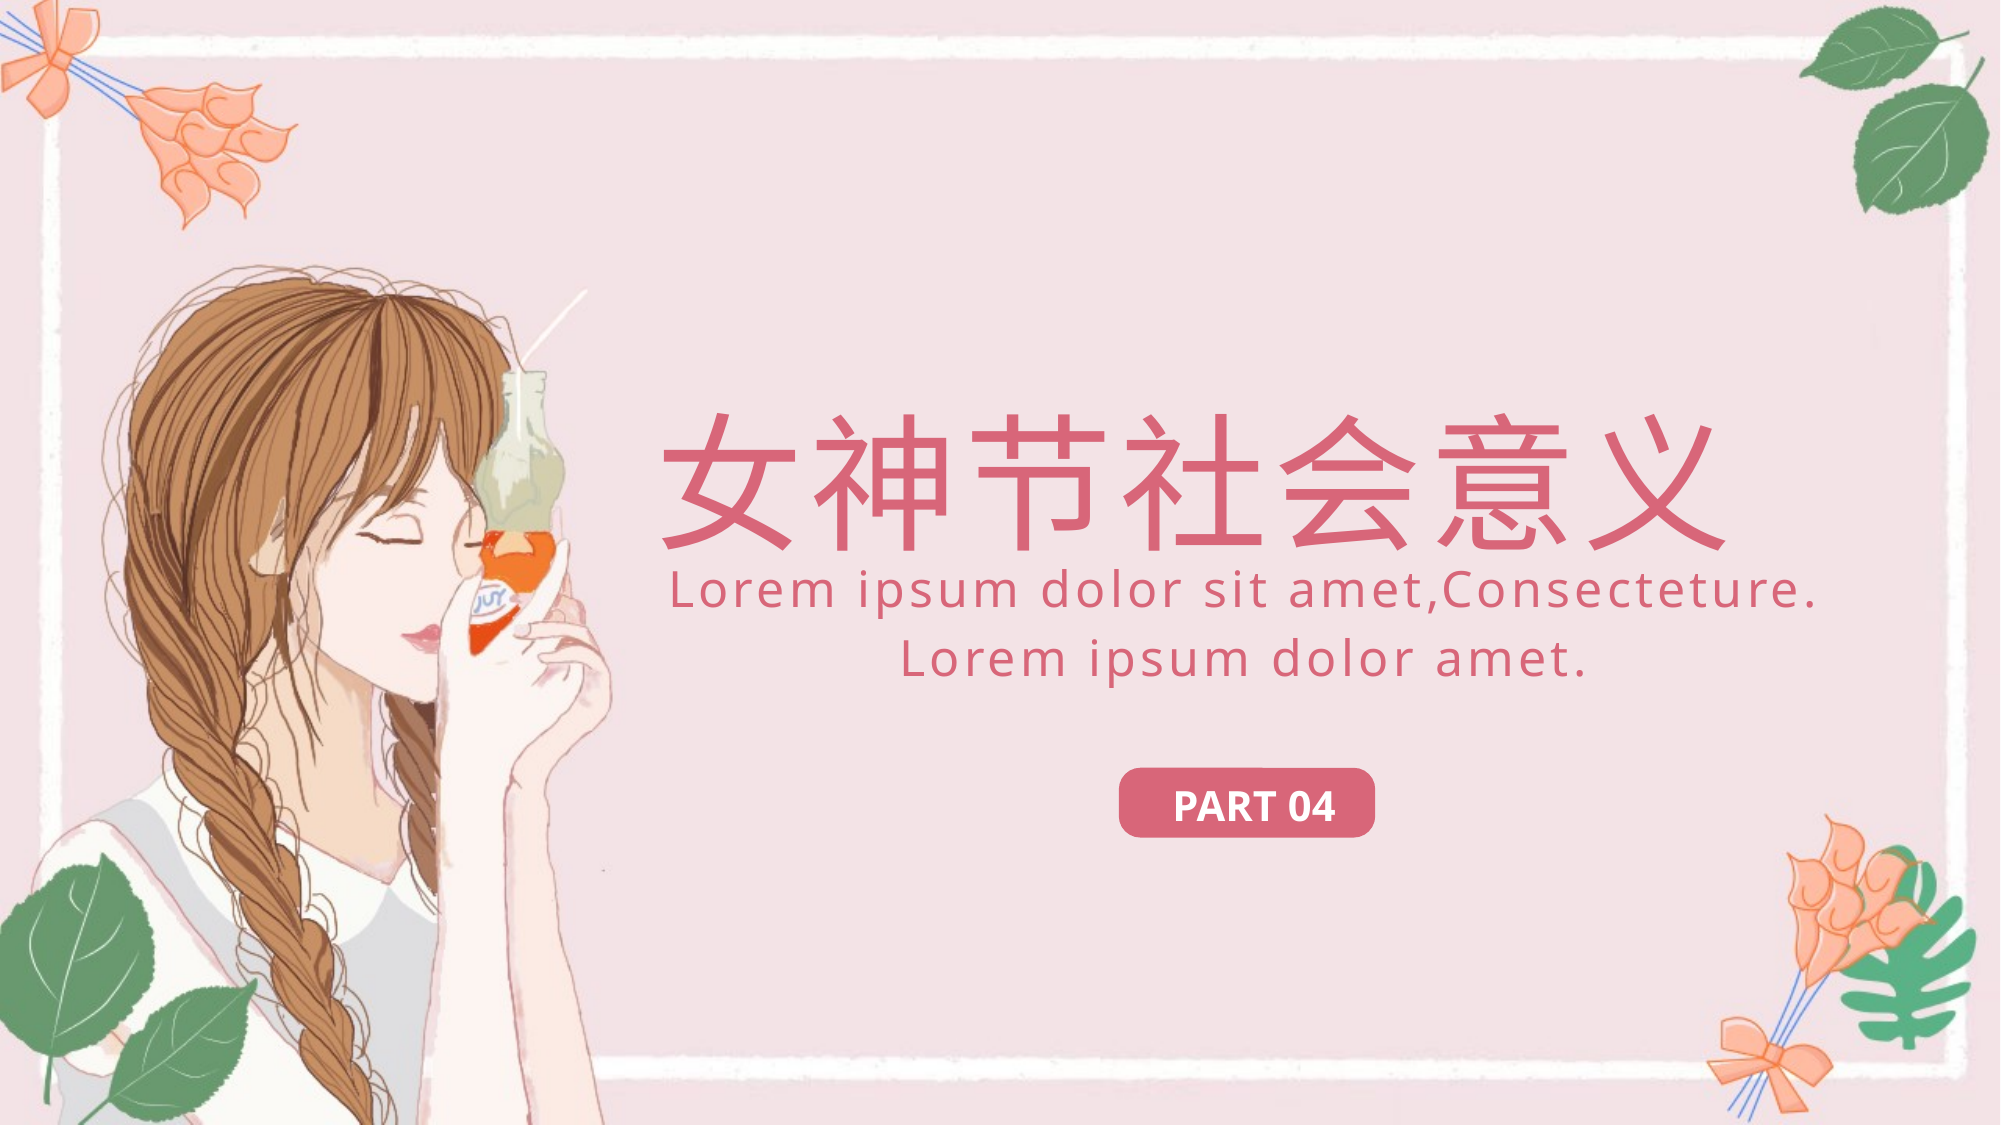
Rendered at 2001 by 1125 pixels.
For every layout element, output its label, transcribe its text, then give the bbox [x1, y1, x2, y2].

text_box Lorem ipsum dolor sit amet,Consecteture. Lorem ipsum dolor amet. [439, 561, 2000, 691]
picture [0, 0, 2001, 1125]
text_box [1117, 766, 1377, 839]
text_box PART 04 [1157, 772, 1351, 837]
title 女神节社会意义 [602, 342, 1786, 561]
